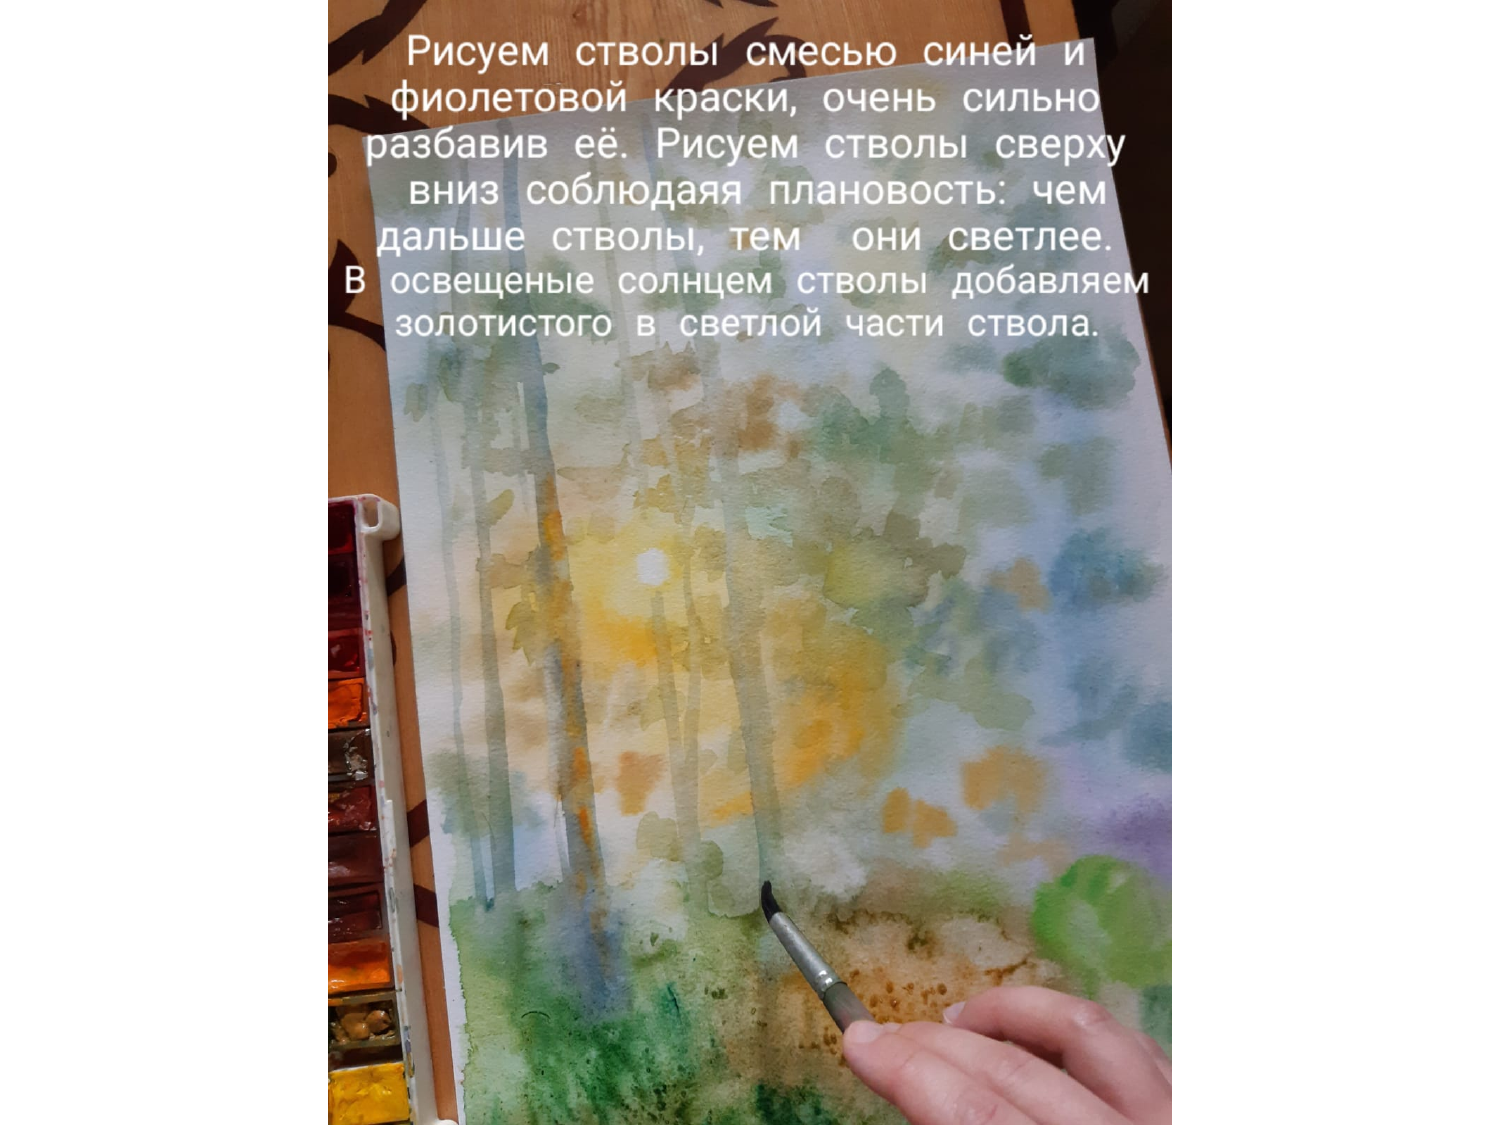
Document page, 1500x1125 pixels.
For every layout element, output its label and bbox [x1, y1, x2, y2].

picture [327, 0, 1173, 1125]
